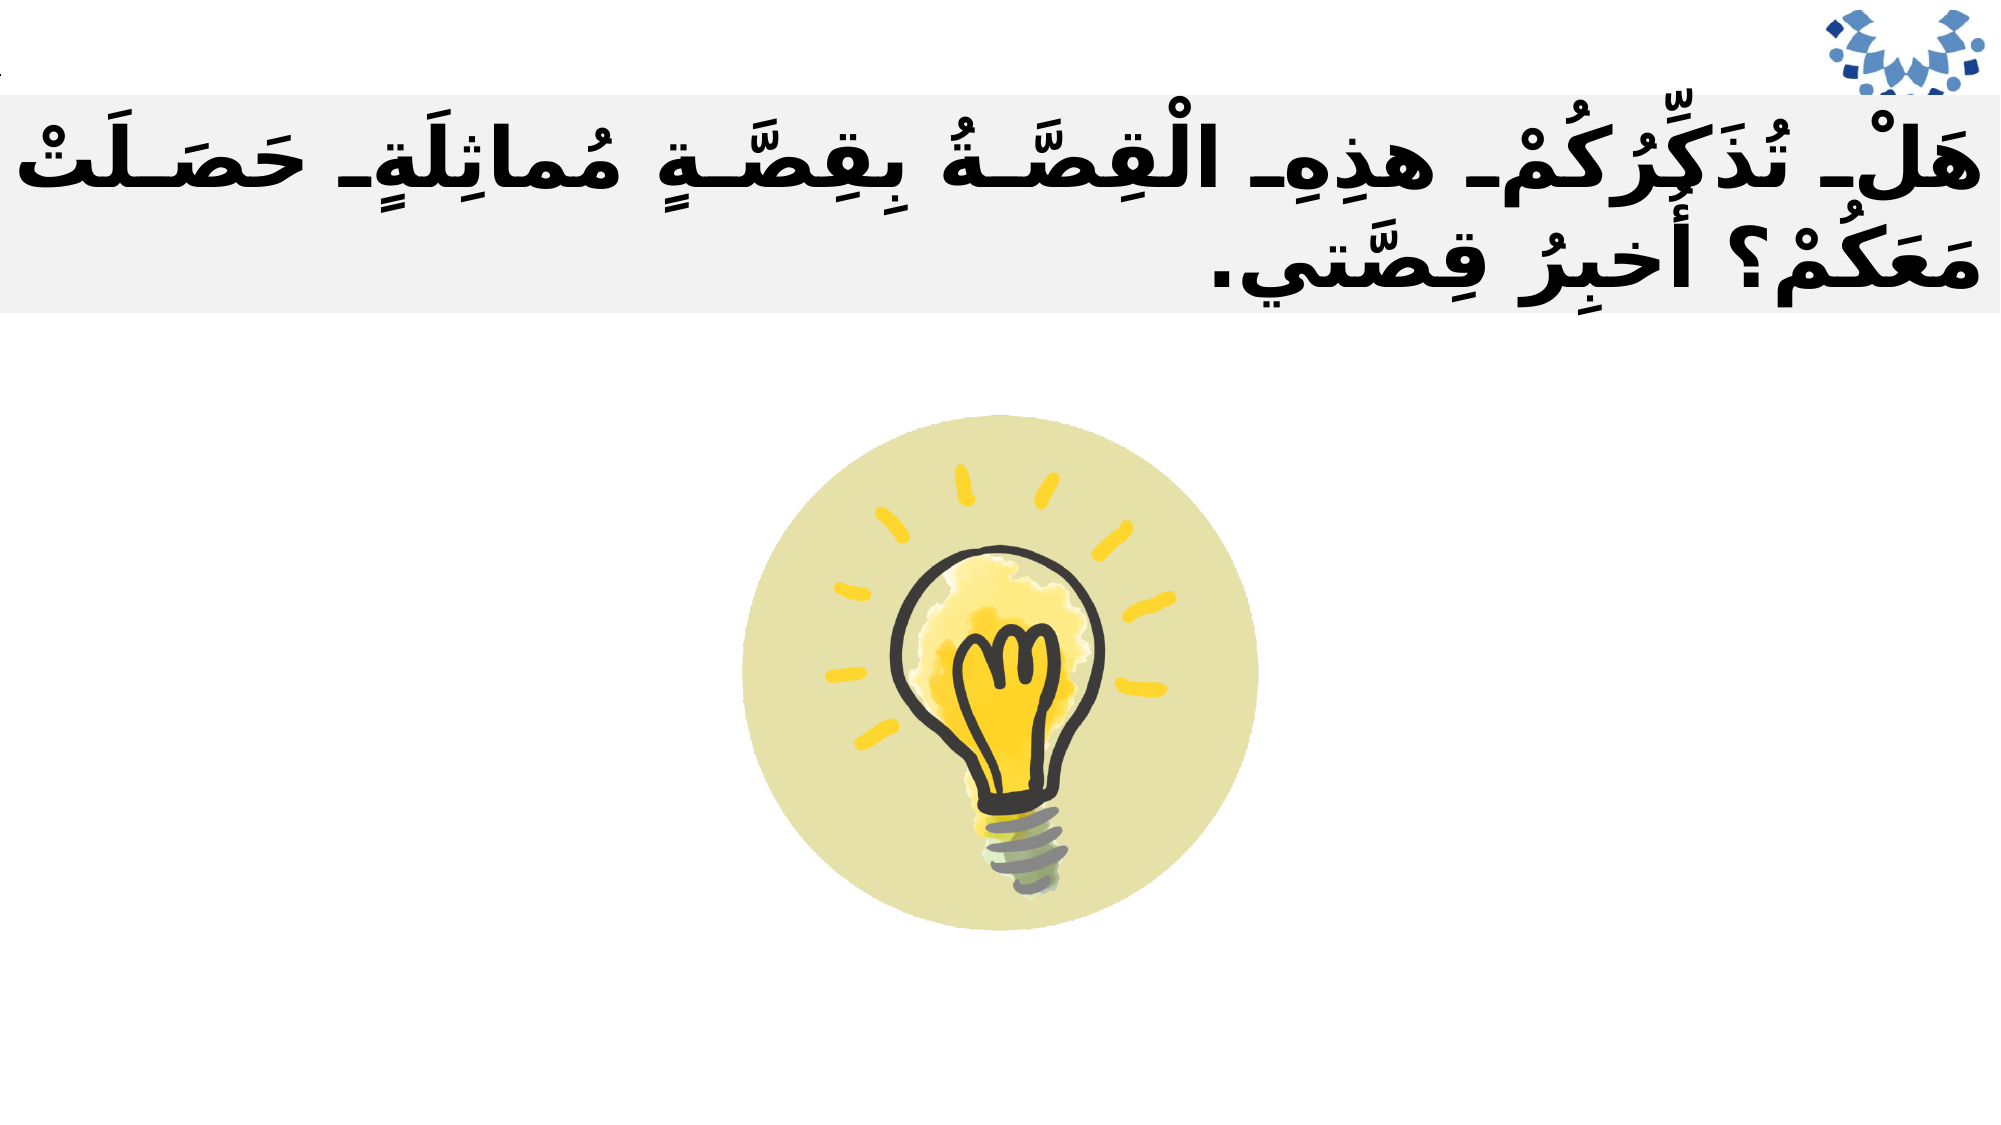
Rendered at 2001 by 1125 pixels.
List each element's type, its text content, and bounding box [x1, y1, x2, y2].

picture [1816, 75, 1992, 96]
text_box [0, 0, 2000, 75]
picture [720, 394, 1280, 953]
text_box هَلْ تُذَكِّرُكُمْ هذِهِ الْقِصَّةُ بِقِصَّةٍ مُماثِلَةٍ حَصَلَتْ مَعَكُمْ؟ أُخبِرُ قِصَّتي. [0, 96, 2000, 312]
